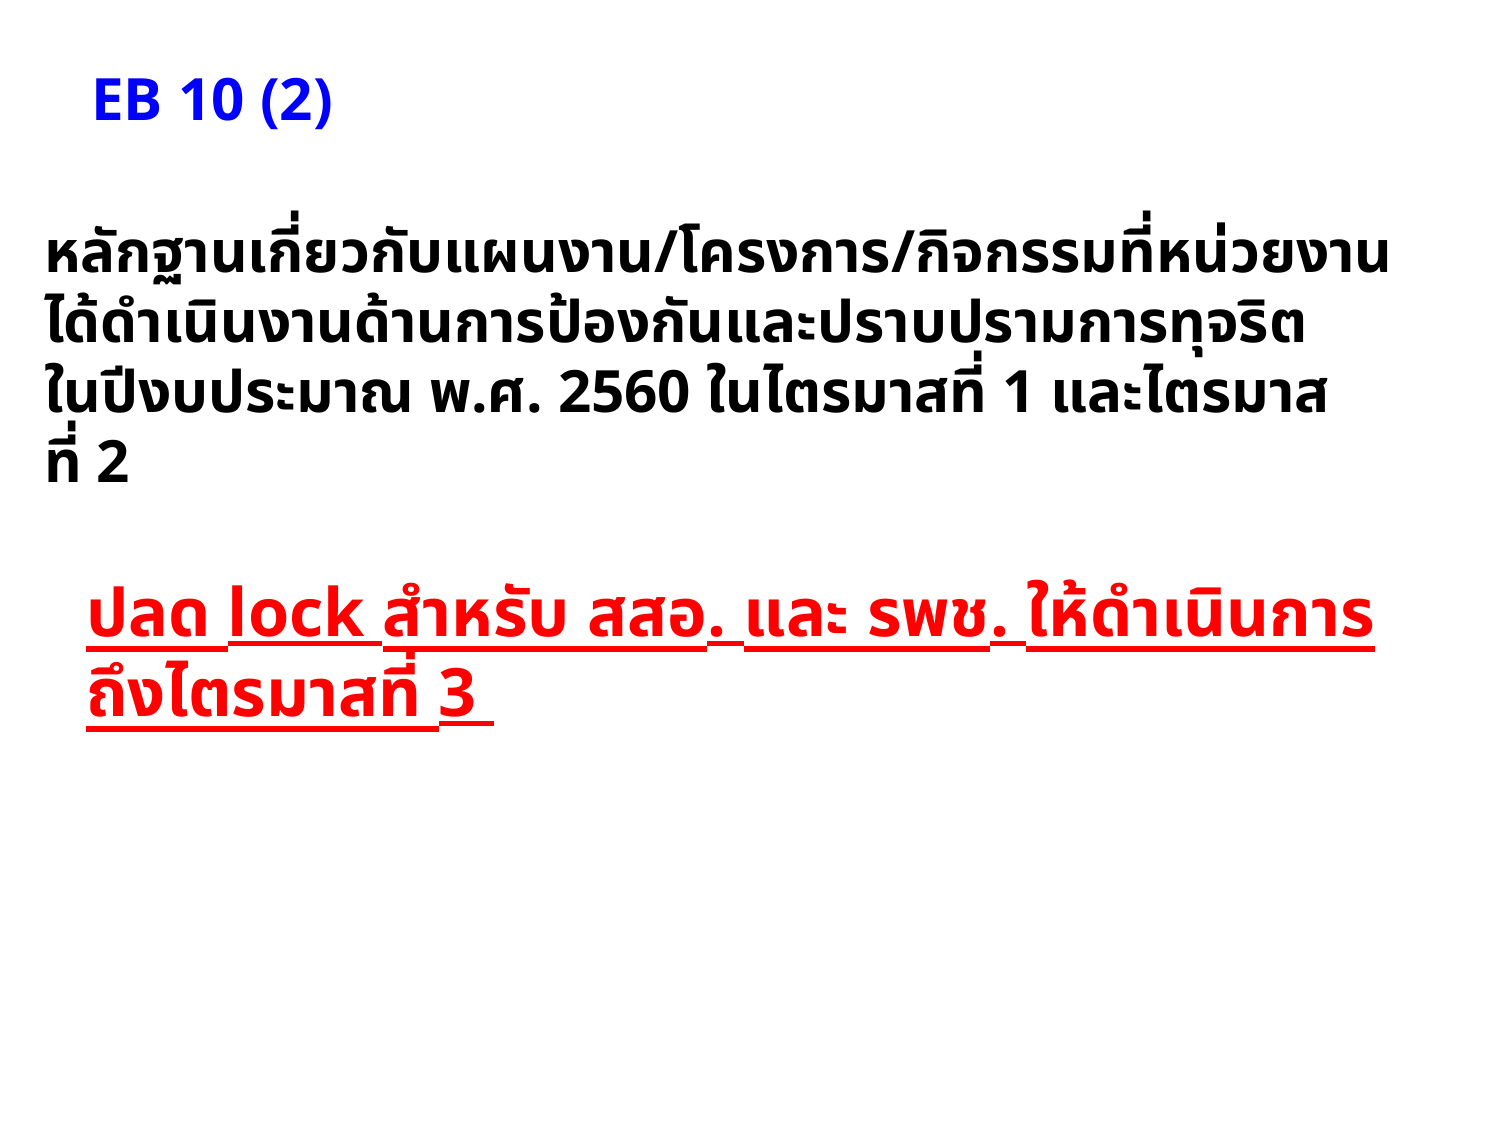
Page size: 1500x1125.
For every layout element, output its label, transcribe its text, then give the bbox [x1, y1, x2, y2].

text_box ปลด lock สำหรับ สสอ. และ รพช. ให้ดำเนินการถึงไตรมาสที่ 3 [71, 562, 1447, 818]
text_box EB 10 (2) [76, 54, 827, 206]
text_box หลักฐานเกี่ยวกับแผนงาน/โครงการ/กิจกรรมที่หน่วยงาน ได้ดำเนินงานด้านการป้องกันและปราบปรามการทุจริต ในปีงบประมาณ พ.ศ. 2560 ในไตรมาสที่ 1 และไตรมาส ที่ 2 [29, 206, 1447, 502]
